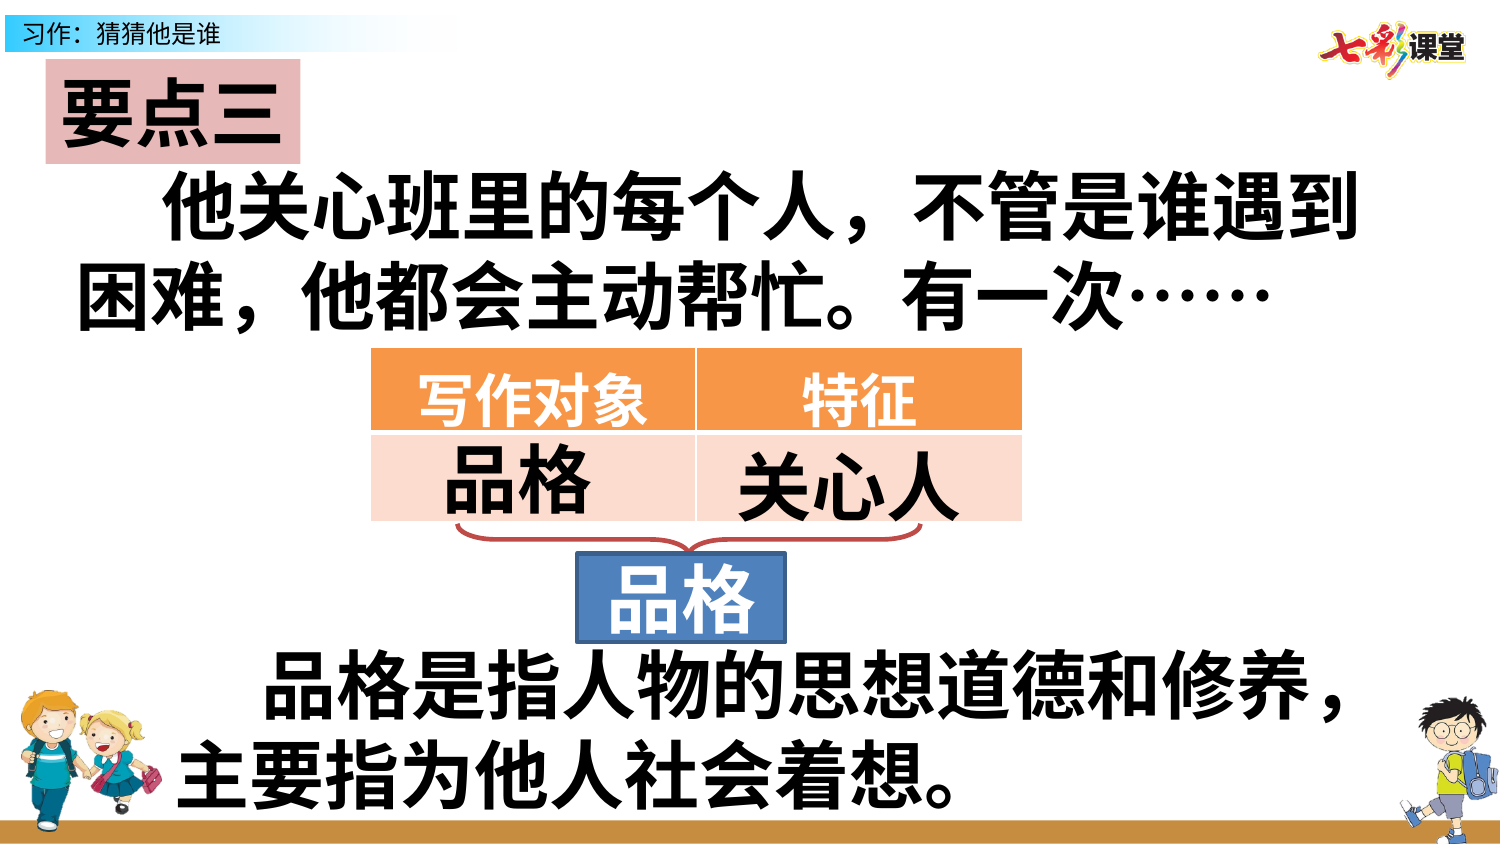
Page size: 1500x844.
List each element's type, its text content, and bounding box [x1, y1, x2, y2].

text_box 品格是指人物的思想道德和修养，主要指为他人社会着想。 [160, 631, 1361, 827]
table_header 特征 [697, 348, 1022, 430]
text_box 他关心班里的每个人，不管是谁遇到困难，他都会主动帮忙。有一次…… [60, 152, 1425, 348]
table_cell [635, 435, 695, 521]
picture [21, 690, 162, 832]
picture [1358, 684, 1500, 844]
table_cell [697, 435, 721, 521]
table_header 写作对象 [371, 348, 695, 430]
picture [1316, 20, 1468, 80]
text_box 关心人 [721, 433, 1023, 539]
text_box 要点三 [45, 59, 301, 164]
text_box [456, 523, 922, 551]
table_cell [371, 435, 428, 521]
text_box 品格 [575, 551, 787, 631]
text_box 品格 [428, 425, 635, 530]
